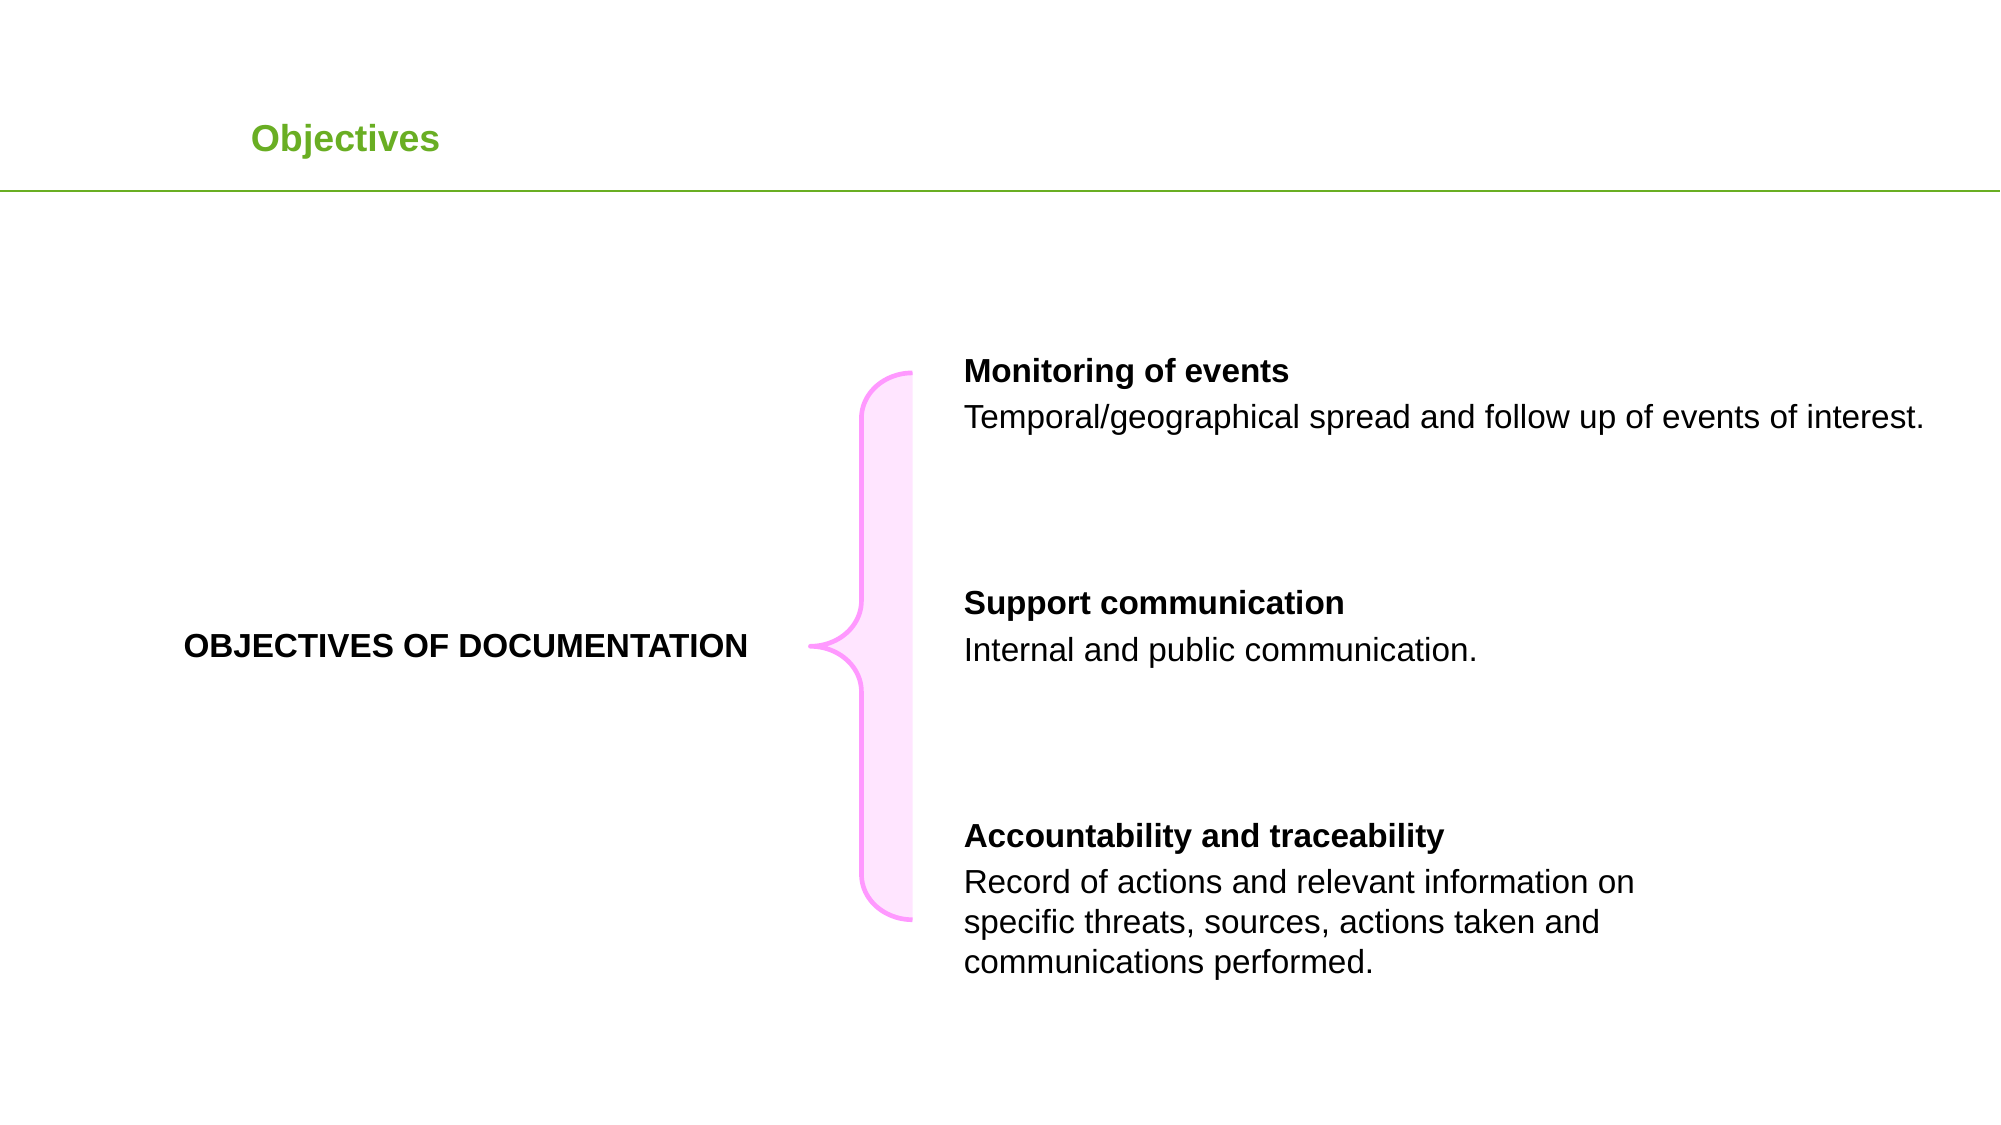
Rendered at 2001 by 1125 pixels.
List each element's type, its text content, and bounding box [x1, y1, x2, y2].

text_box [810, 372, 913, 920]
text_box Support communication Internal and public communication. [948, 574, 1664, 676]
text_box Monitoring of events Temporal/geographical spread and follow up of events of interest. [948, 341, 1965, 443]
text_box Accountability and traceability Record of actions and relevant information on specific threats, sources, actions taken and communications performed. [948, 806, 1730, 988]
text_box OBJECTIVES OF DOCUMENTATION [168, 616, 774, 671]
text_box Objectives [236, 106, 1437, 167]
